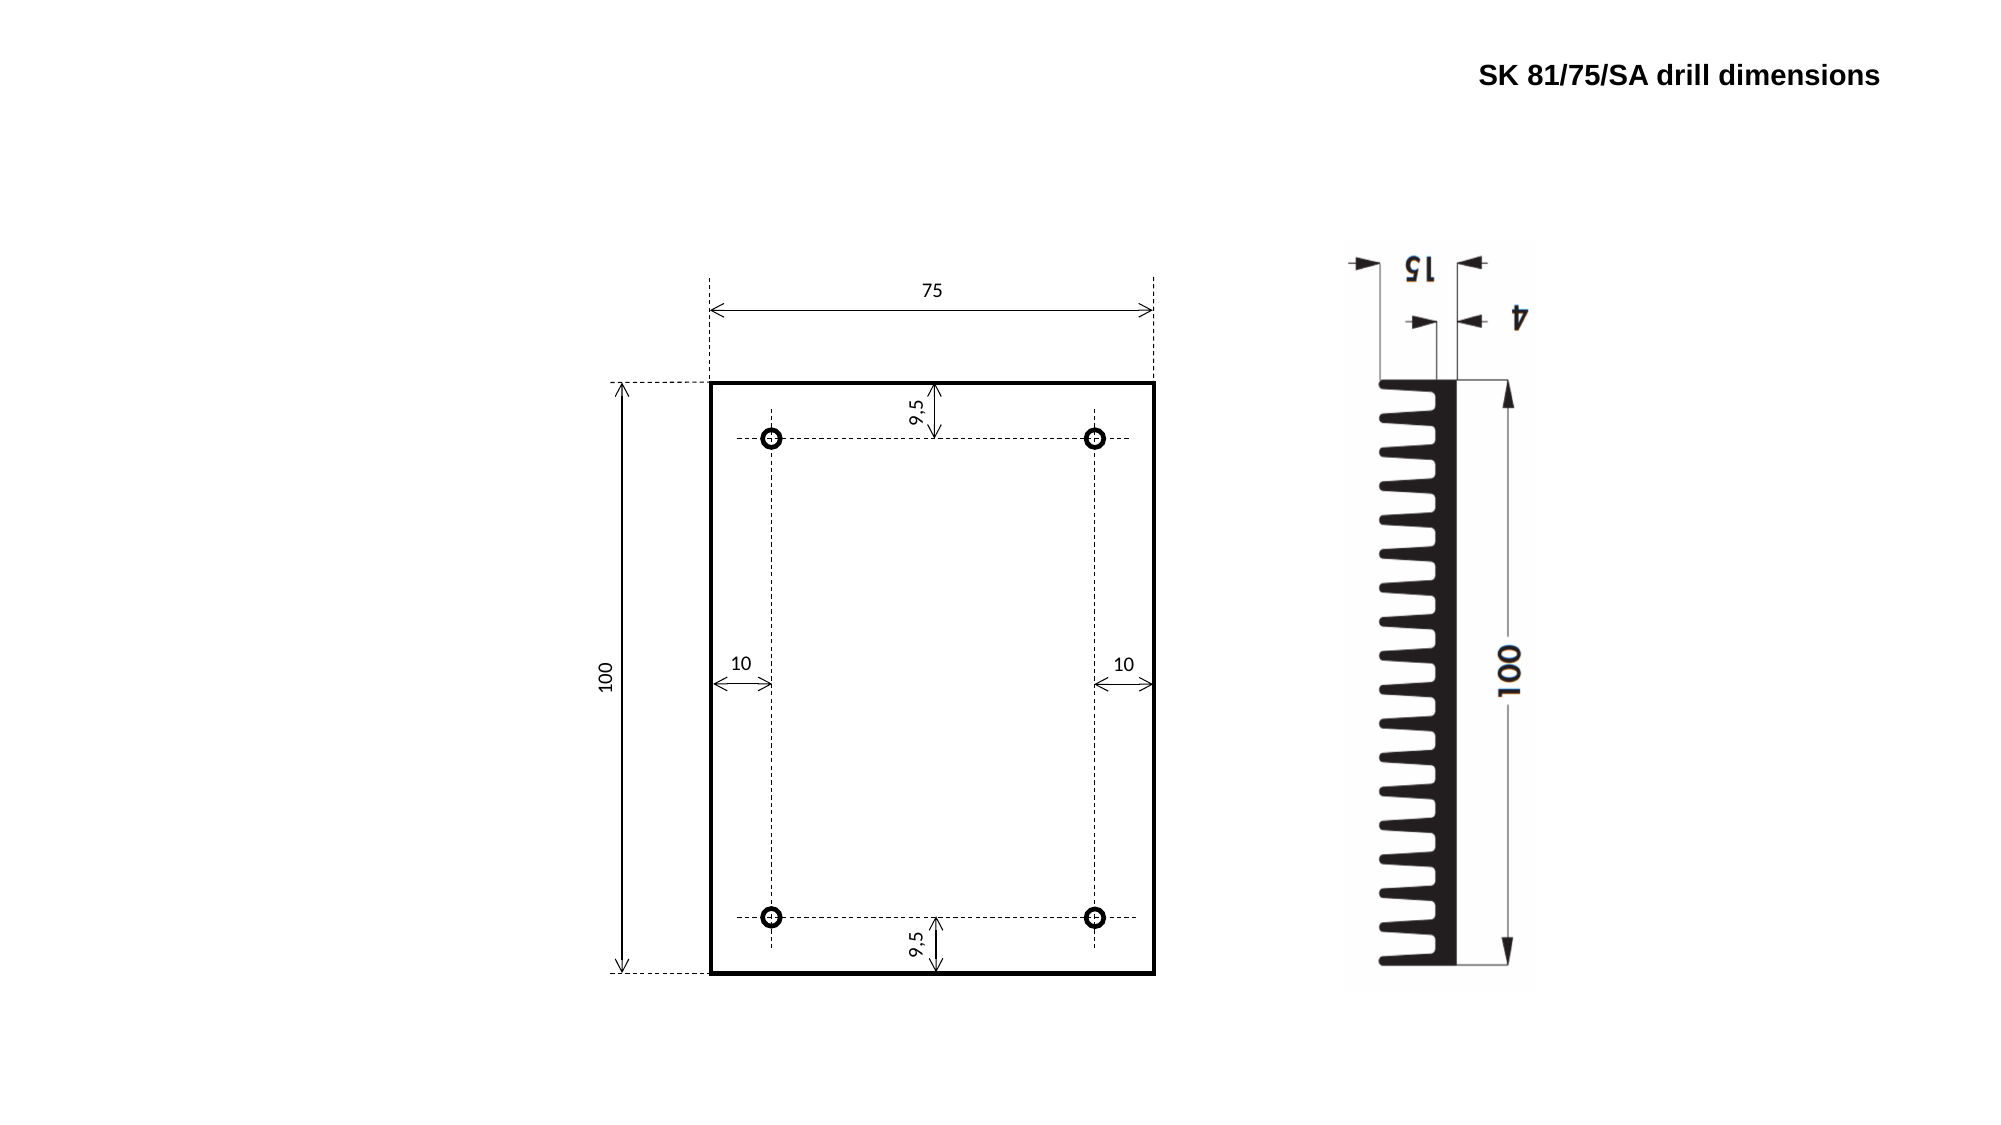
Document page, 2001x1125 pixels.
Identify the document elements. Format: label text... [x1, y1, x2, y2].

text_box 9,5 [894, 910, 935, 917]
text_box [761, 439, 771, 449]
text_box 100 [583, 646, 621, 710]
text_box [772, 918, 782, 928]
text_box [761, 918, 771, 928]
text_box [1095, 428, 1105, 438]
text_box [710, 382, 894, 973]
text_box [937, 711, 1153, 974]
text_box 75 [907, 269, 958, 309]
text_box 9,5 [894, 378, 935, 438]
text_box [1095, 907, 1105, 917]
text_box [772, 428, 782, 438]
text_box [1085, 918, 1094, 928]
text_box [761, 428, 771, 438]
text_box [1085, 428, 1094, 438]
text_box 9,5 [894, 918, 935, 973]
text_box [1085, 908, 1094, 917]
text_box [1095, 439, 1105, 449]
text_box [772, 439, 1094, 917]
text_box 10 [715, 642, 767, 682]
text_box [1095, 918, 1105, 928]
text_box [761, 907, 771, 917]
text_box [1085, 439, 1094, 449]
text_box SK 81/75/SA drill dimensions [1463, 49, 1918, 99]
picture [1064, 235, 1822, 991]
text_box [772, 439, 782, 449]
text_box [935, 382, 1153, 514]
text_box [772, 907, 782, 917]
